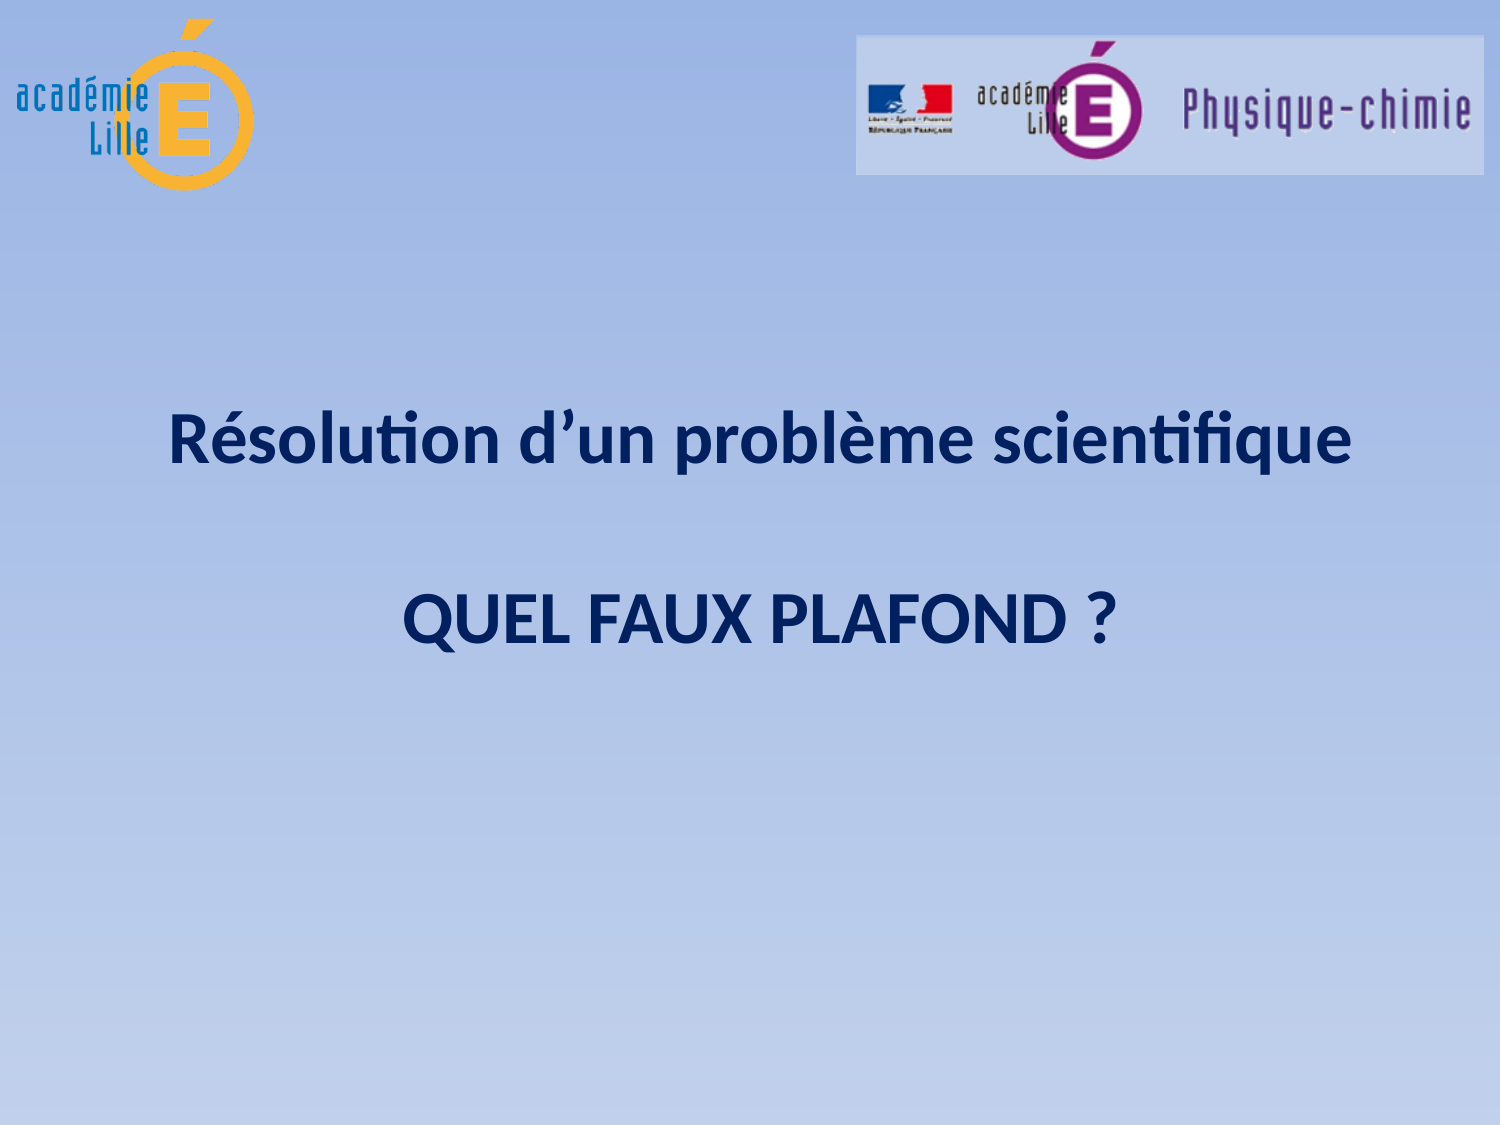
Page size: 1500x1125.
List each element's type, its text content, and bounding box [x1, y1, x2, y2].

text_box Résolution d’un problème scientifique QUEL FAUX PLAFOND ? [123, 338, 1399, 709]
picture [17, 18, 255, 191]
picture [855, 34, 1485, 175]
